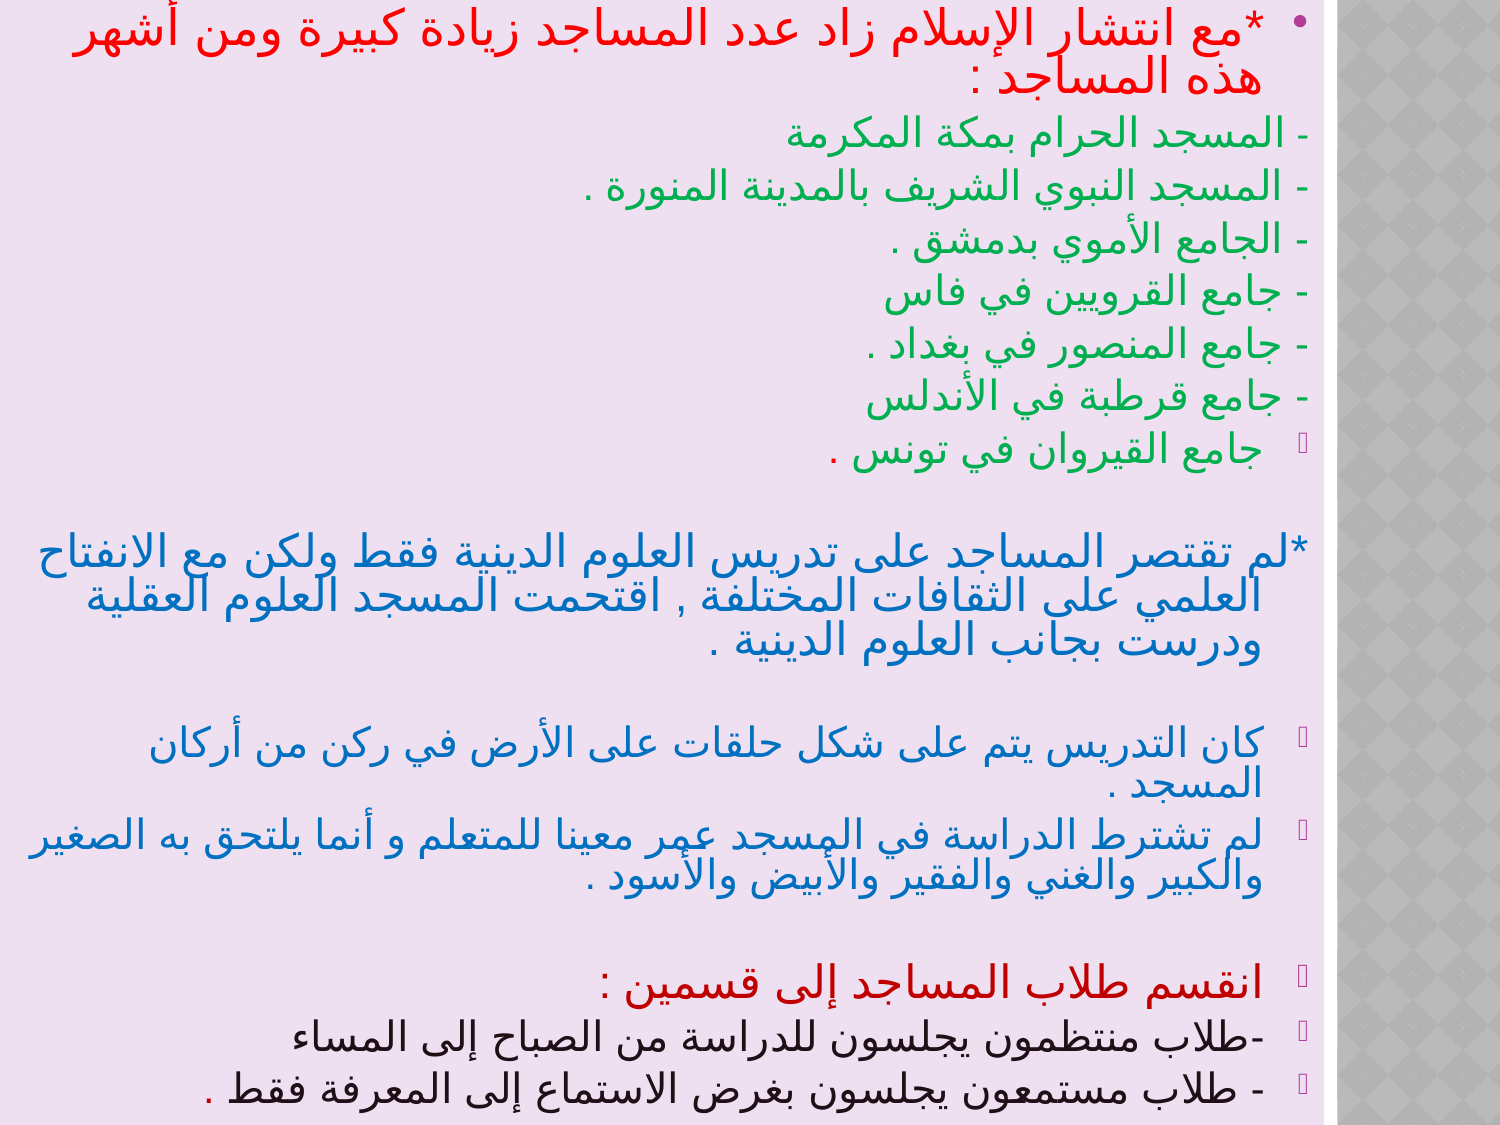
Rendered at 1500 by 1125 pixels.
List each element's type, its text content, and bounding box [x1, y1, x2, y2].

list *مع انتشار الإسلام زاد عدد المساجد زيادة كبيرة ومن أشهر هذه المساجد : - المسجد الحرام بمكة المكرمة - المسجد النبوي الشريف بالمدينة المنورة . - الجامع الأموي بدمشق . - جامع القرويين في فاس - جامع المنصور في بغداد . - جامع قرطبة في الأندلس جامع القيروان في تونس . *لم تقتصر المساجد على تدريس العلوم الدينية فقط ولكن مع الانفتاح العلمي على الثقافات المختلفة , اقتحمت المسجد العلوم العقلية ودرست بجانب العلوم الدينية . كان التدريس يتم على شكل حلقات على الأرض في ركن من أركان المسجد . لم تشترط الدراسة في المسجد عمر معينا للمتعلم و أنما يلتحق به الصغير والكبير والغني والفقير والأبيض والأسود . انقسم طلاب المساجد إلى قسمين : -طلاب منتظمون يجلسون للدراسة من الصباح إلى المساء - طلاب مستمعون يجلسون بغرض الاستماع إلى المعرفة فقط . [0, 0, 1325, 1125]
